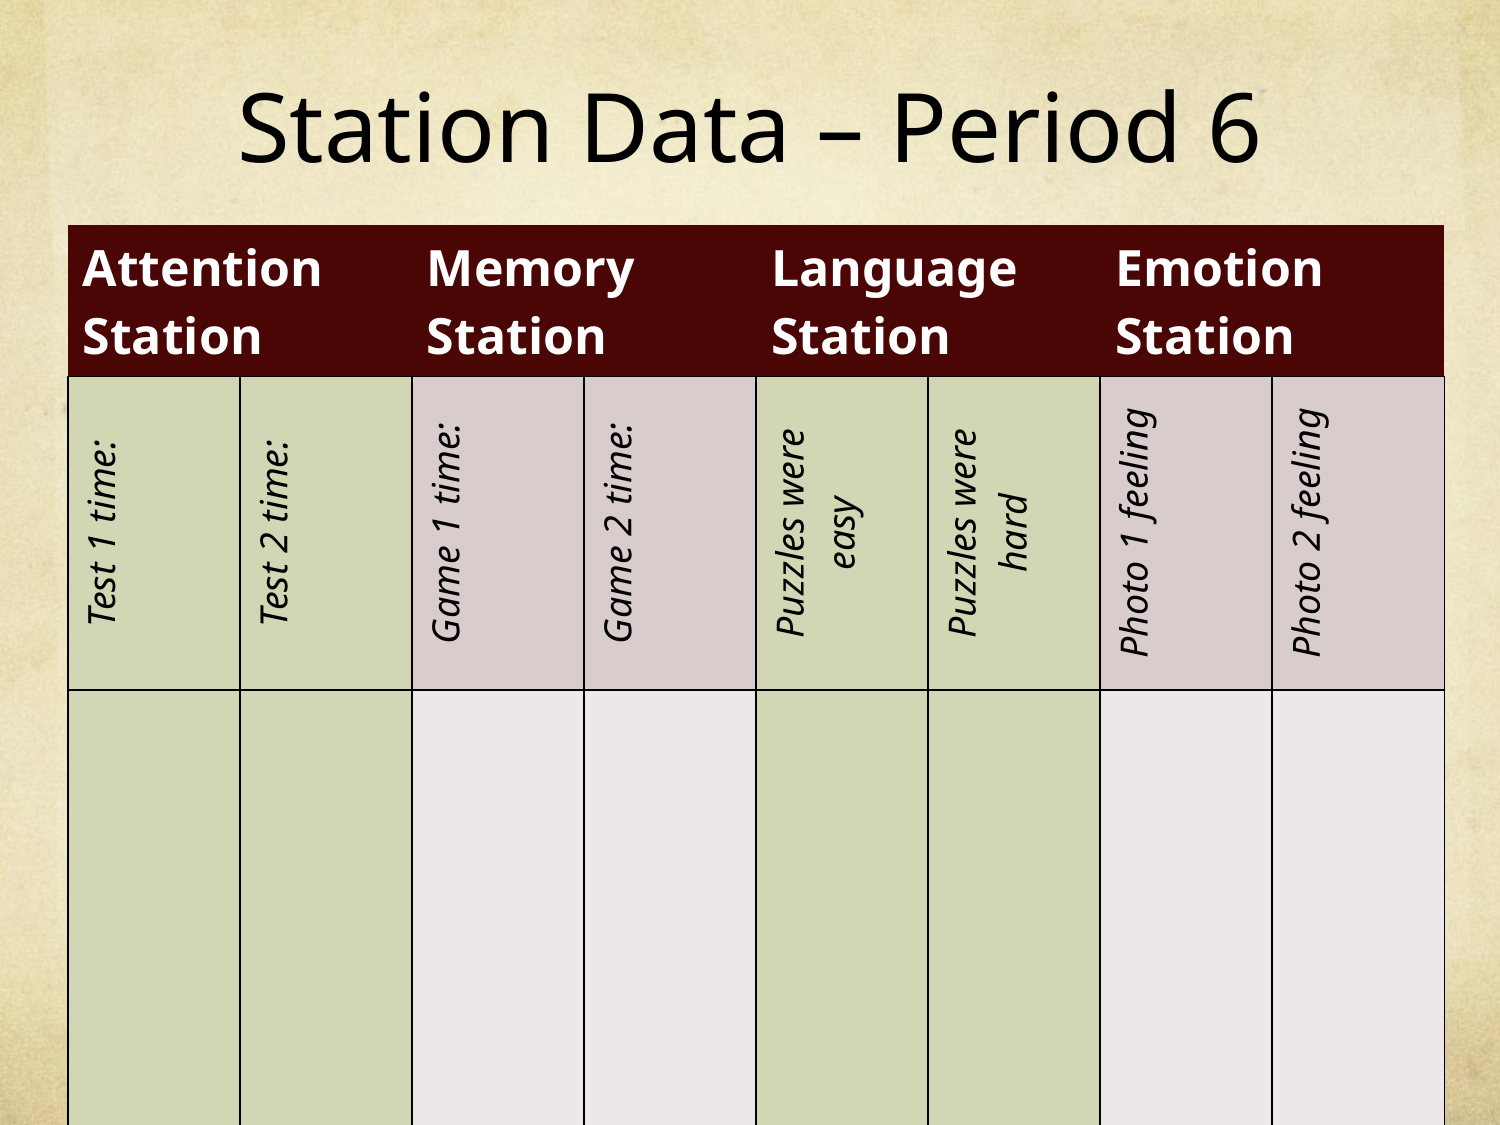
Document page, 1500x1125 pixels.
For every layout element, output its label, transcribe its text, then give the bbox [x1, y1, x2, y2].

table_cell Puzzles were hard [929, 377, 1099, 689]
table_cell [1273, 691, 1444, 1125]
table_cell [929, 691, 1099, 1125]
table_cell Test 1 time: [69, 377, 239, 689]
table_cell Game 1 time: [413, 377, 583, 689]
table_cell Test 2 time: [241, 377, 411, 689]
picture [0, 0, 1500, 1125]
table_cell [413, 691, 583, 1125]
table_header Memory Station [412, 225, 756, 376]
table_cell Game 2 time: [585, 377, 755, 689]
table_cell [757, 691, 927, 1125]
table_cell [1101, 691, 1271, 1125]
table_cell Photo 1 feeling [1101, 377, 1271, 689]
table_cell [585, 691, 755, 1125]
table_header Language Station [756, 225, 1100, 376]
table_cell [69, 691, 239, 1125]
table_header Emotion Station [1100, 225, 1444, 376]
title Station Data – Period 6 [150, 53, 1350, 196]
table_cell Photo 2 feeling [1273, 377, 1444, 689]
table_cell [241, 691, 411, 1125]
table_header Attention Station [68, 225, 412, 376]
table_cell Puzzles were easy [757, 377, 927, 689]
